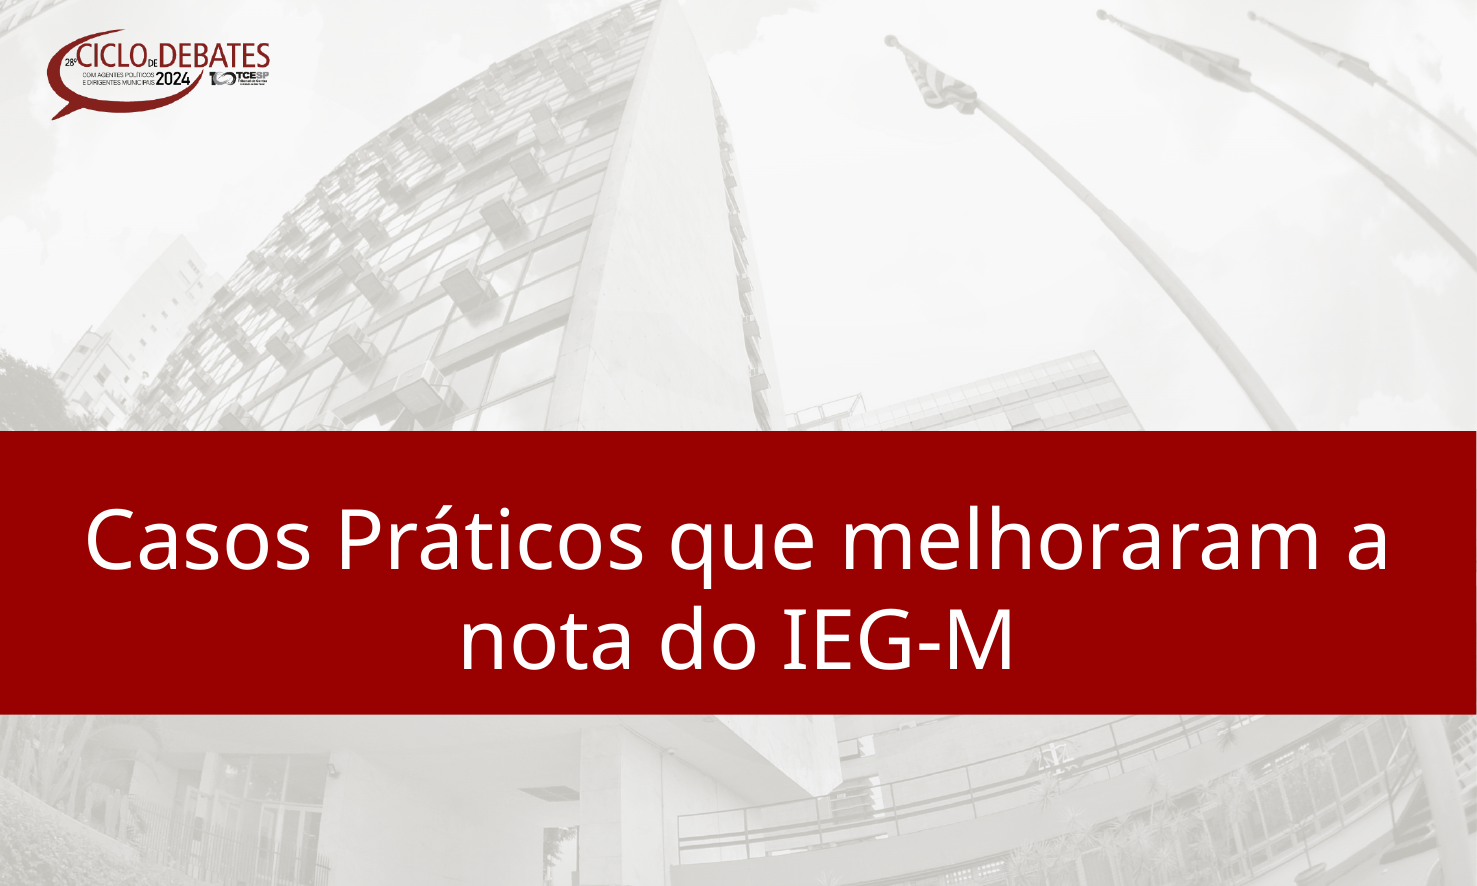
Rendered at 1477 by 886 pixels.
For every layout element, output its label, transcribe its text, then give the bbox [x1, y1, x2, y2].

text_box Casos Práticos que melhoraram a nota do IEG-M [0, 478, 1477, 694]
picture [0, 0, 345, 154]
